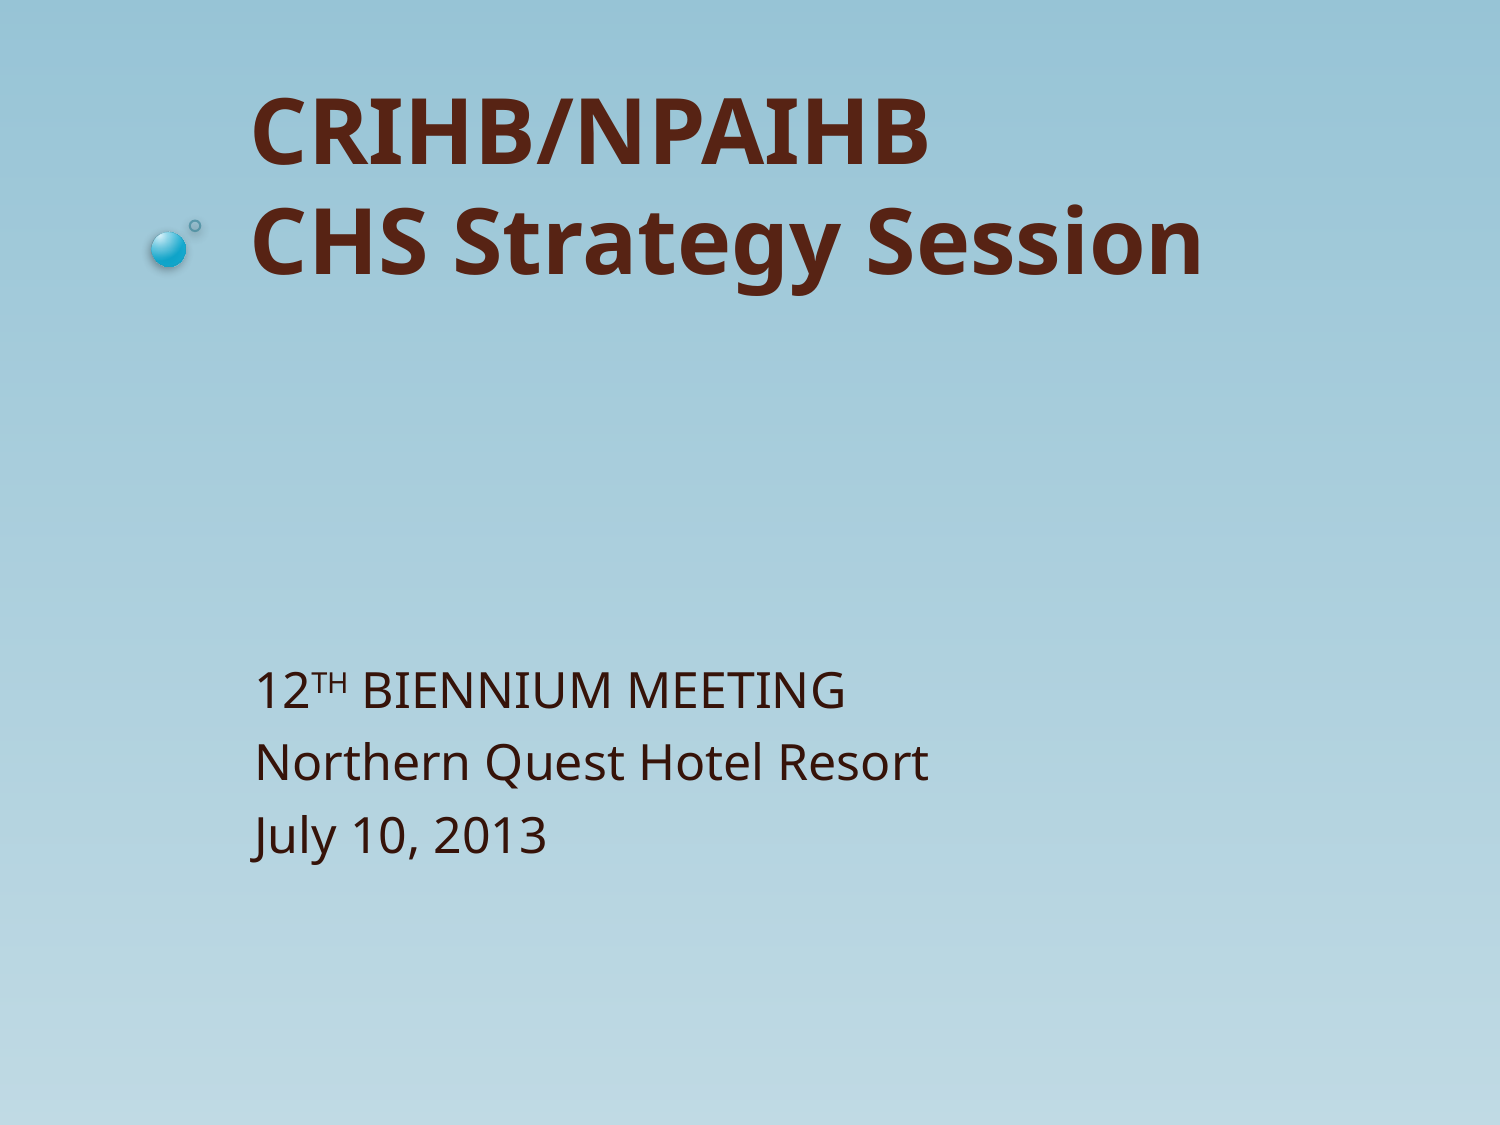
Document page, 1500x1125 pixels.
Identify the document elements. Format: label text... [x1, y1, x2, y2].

subtitle 12TH BIENNIUM MEETING Northern Quest Hotel Resort July 10, 2013 [234, 658, 1450, 946]
title CRIHB/NPAIHB CHS Strategy Session [234, 59, 1450, 301]
